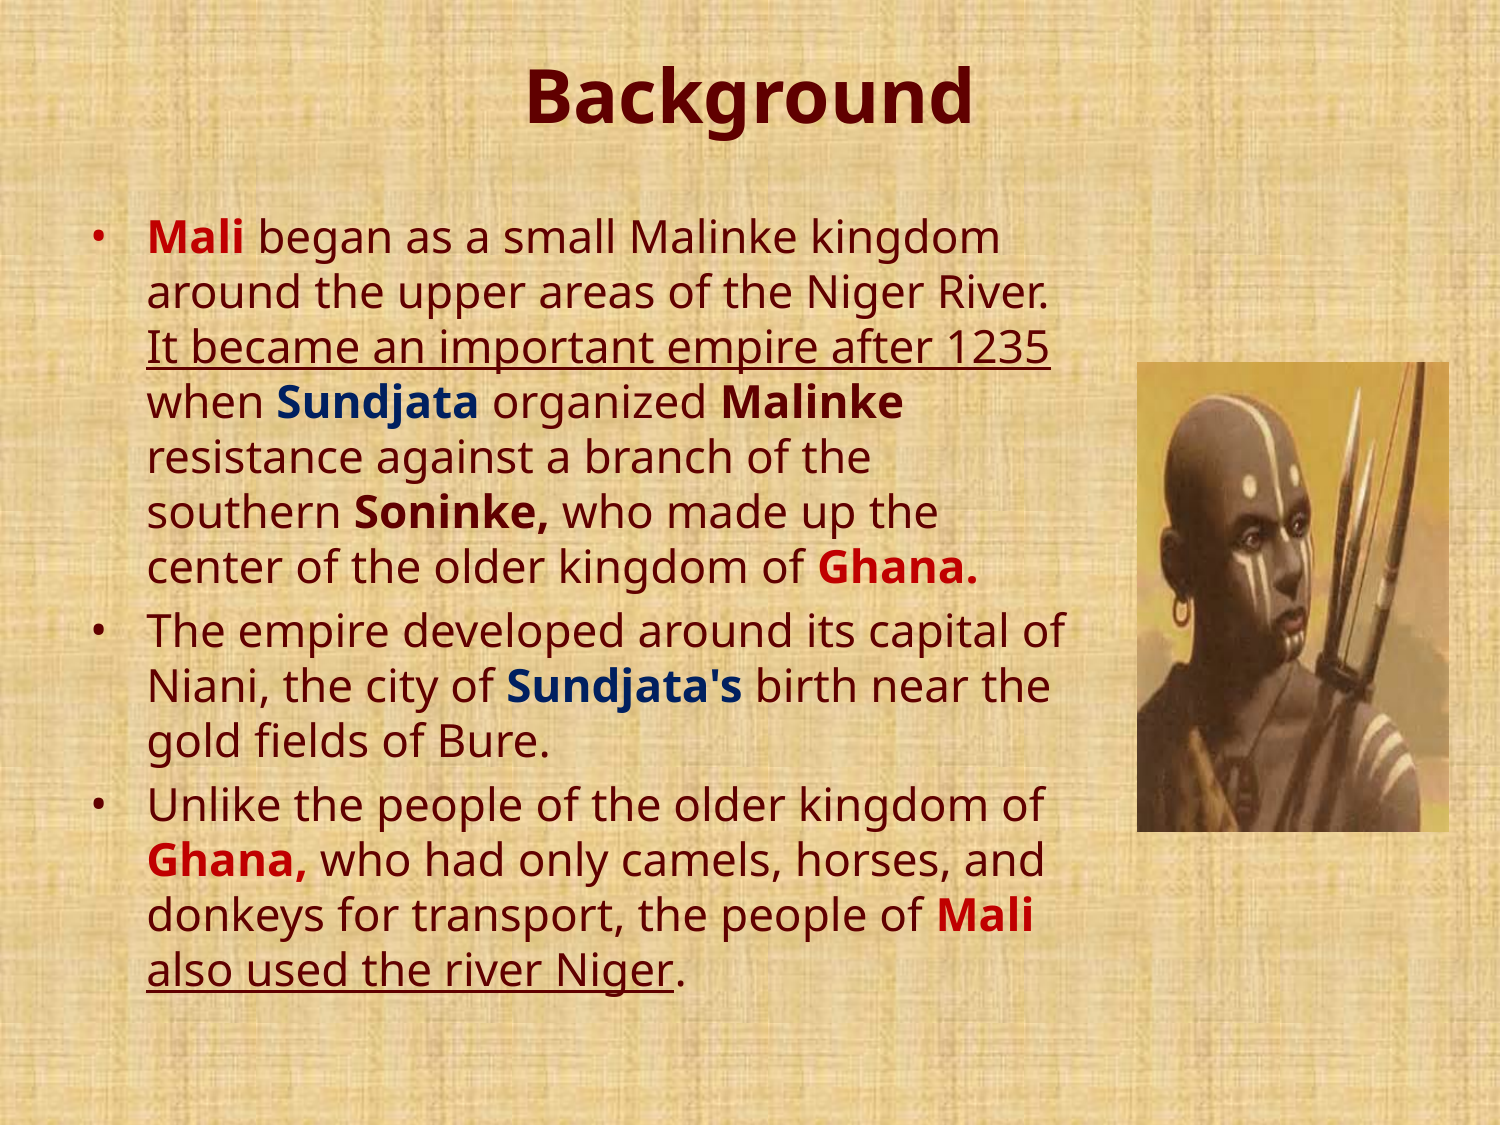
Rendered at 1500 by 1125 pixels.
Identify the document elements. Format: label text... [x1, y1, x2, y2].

list Mali began as a small Malinke kingdom around the upper areas of the Niger River. It became an important empire after 1235 when Sundjata organized Malinke resistance against a branch of the southern Soninke, who made up the center of the older kingdom of Ghana. The empire developed around its capital of Niani, the city of Sundjata's birth near the gold fields of Bure. Unlike the people of the older kingdom of Ghana, who had only camels, horses, and donkeys for transport, the people of Mali also used the river Niger. [75, 200, 1088, 1005]
title Background [75, 24, 1425, 163]
picture [0, 0, 1500, 1125]
